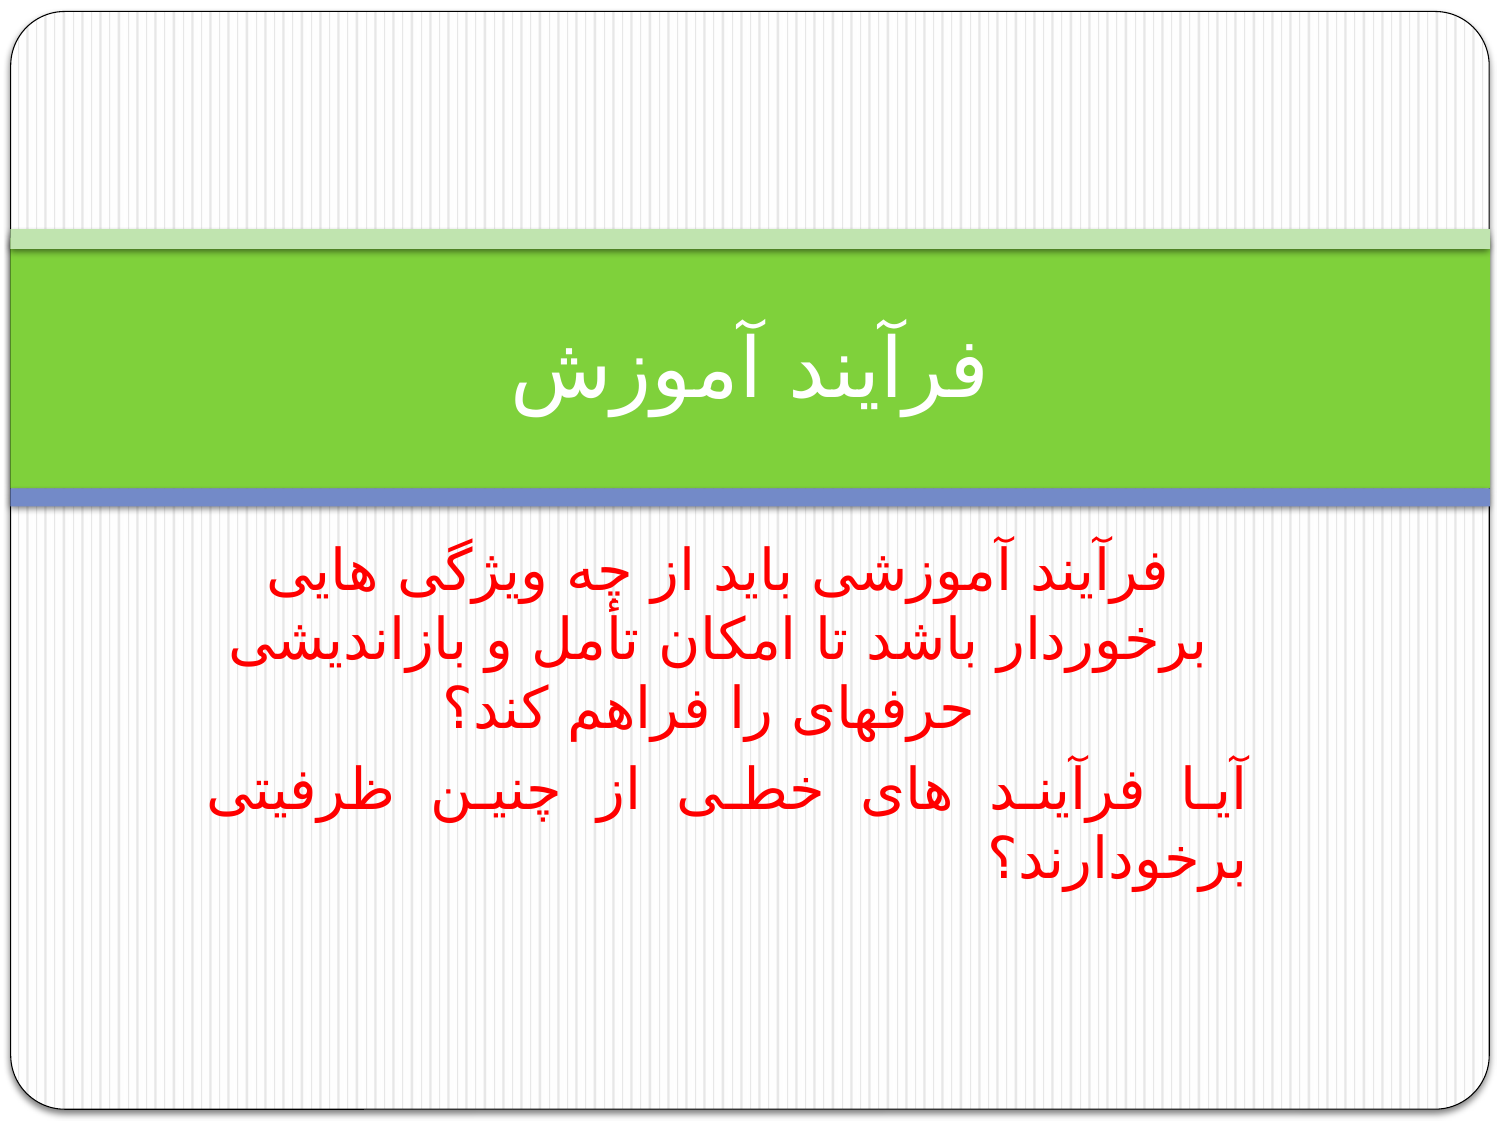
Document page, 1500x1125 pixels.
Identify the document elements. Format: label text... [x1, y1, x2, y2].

subtitle فرآیند آموزشی باید از چه ویژگی هایی برخوردار باشد تا امکان تأمل و بازاندیشی حرفه‏ای را فراهم کند؟ آیا فرآیند های خطی از چنین ظرفیتی برخودارند؟ [174, 525, 1263, 900]
title فرآیند آموزش [75, 247, 1425, 489]
